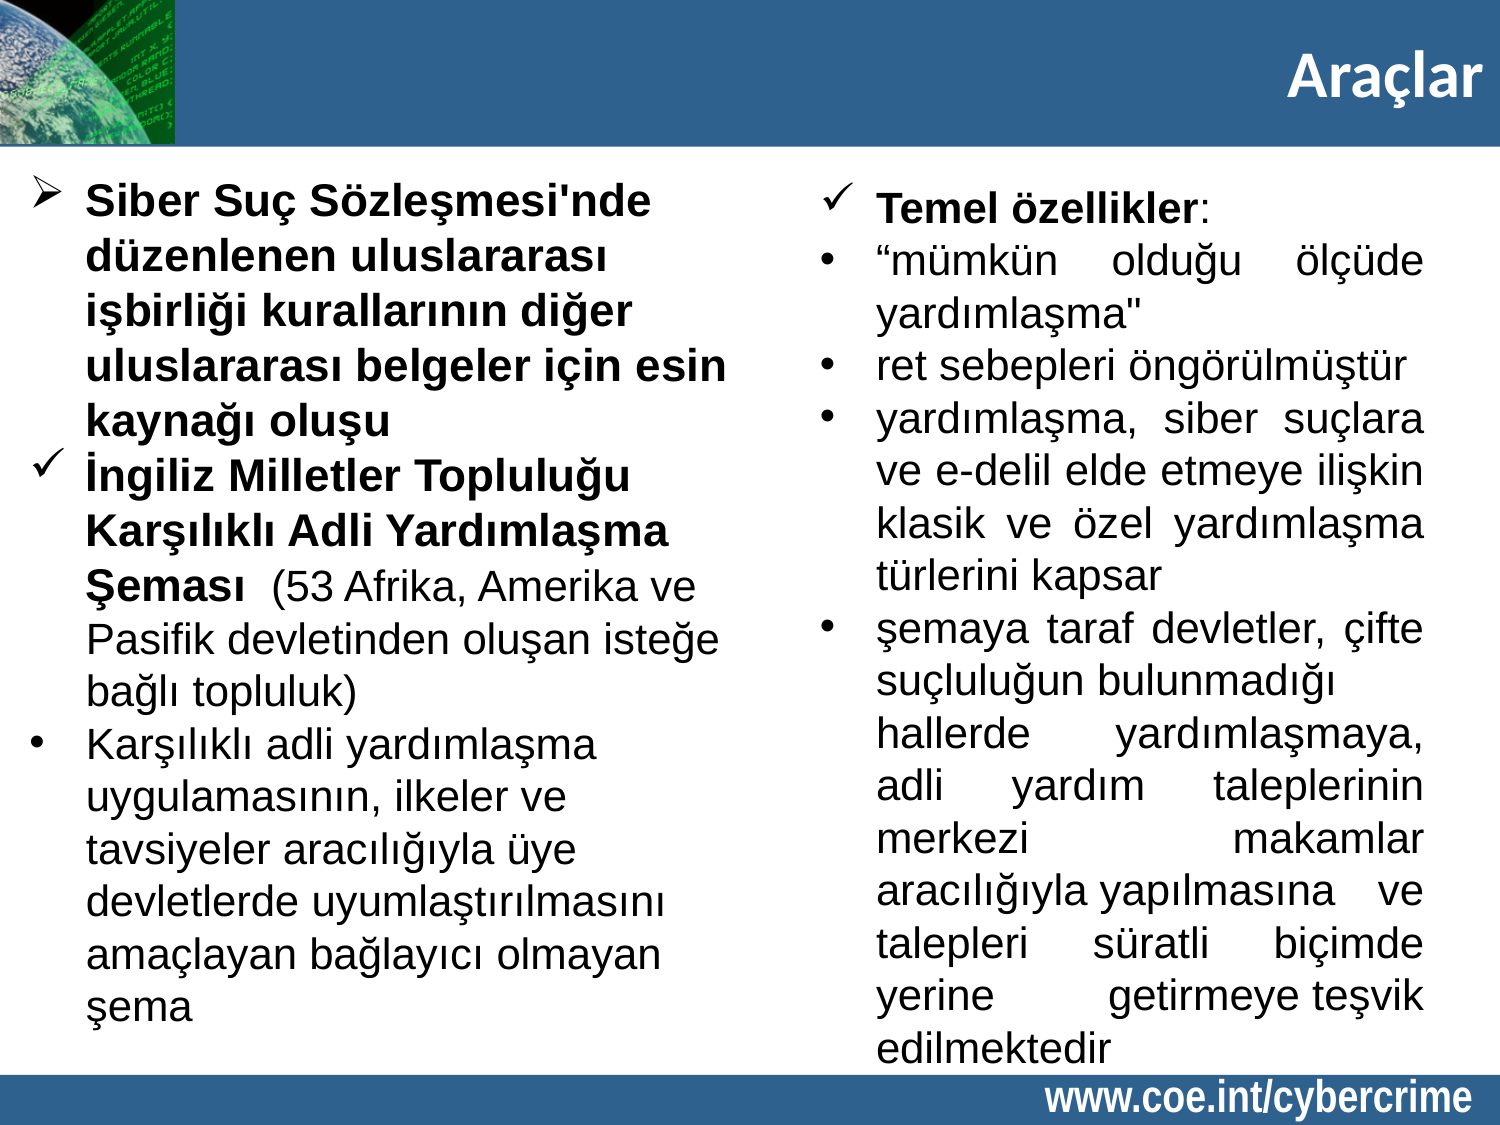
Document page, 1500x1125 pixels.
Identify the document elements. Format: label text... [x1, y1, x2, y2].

text_box [0, 1073, 1030, 1125]
text_box Araçlar [177, 0, 1500, 149]
text_box Siber Suç Sözleşmesi'nde düzenlenen uluslararası işbirliği kurallarının diğer uluslararası belgeler için esin kaynağı oluşu İngiliz Milletler Topluluğu Karşılıklı Adli Yardımlaşma Şeması (53 Afrika, Amerika ve Pasifik devletinden oluşan isteğe bağlı topluluk) Karşılıklı adli yardımlaşma uygulamasının, ilkeler ve tavsiyeler aracılığıyla üye devletlerde uyumlaştırılmasını amaçlayan bağlayıcı olmayan şema [14, 163, 765, 1038]
text_box Temel özellikler: “mümkün olduğu ölçüde yardımlaşma" ret sebepleri öngörülmüştür yardımlaşma, siber suçlara ve e-delil elde etmeye ilişkin klasik ve özel yardımlaşma türlerini kapsar şemaya taraf devletler, çifte suçluluğun bulunmadığı hallerde yardımlaşmaya, adli yardım taleplerinin merkezi makamlar aracılığıyla yapılmasına ve talepleri süratli biçimde yerine getirmeye teşvik edilmektedir [729, 171, 1440, 1080]
picture [0, 0, 175, 144]
text_box www.coe.int/cybercrime [1030, 1059, 1500, 1125]
